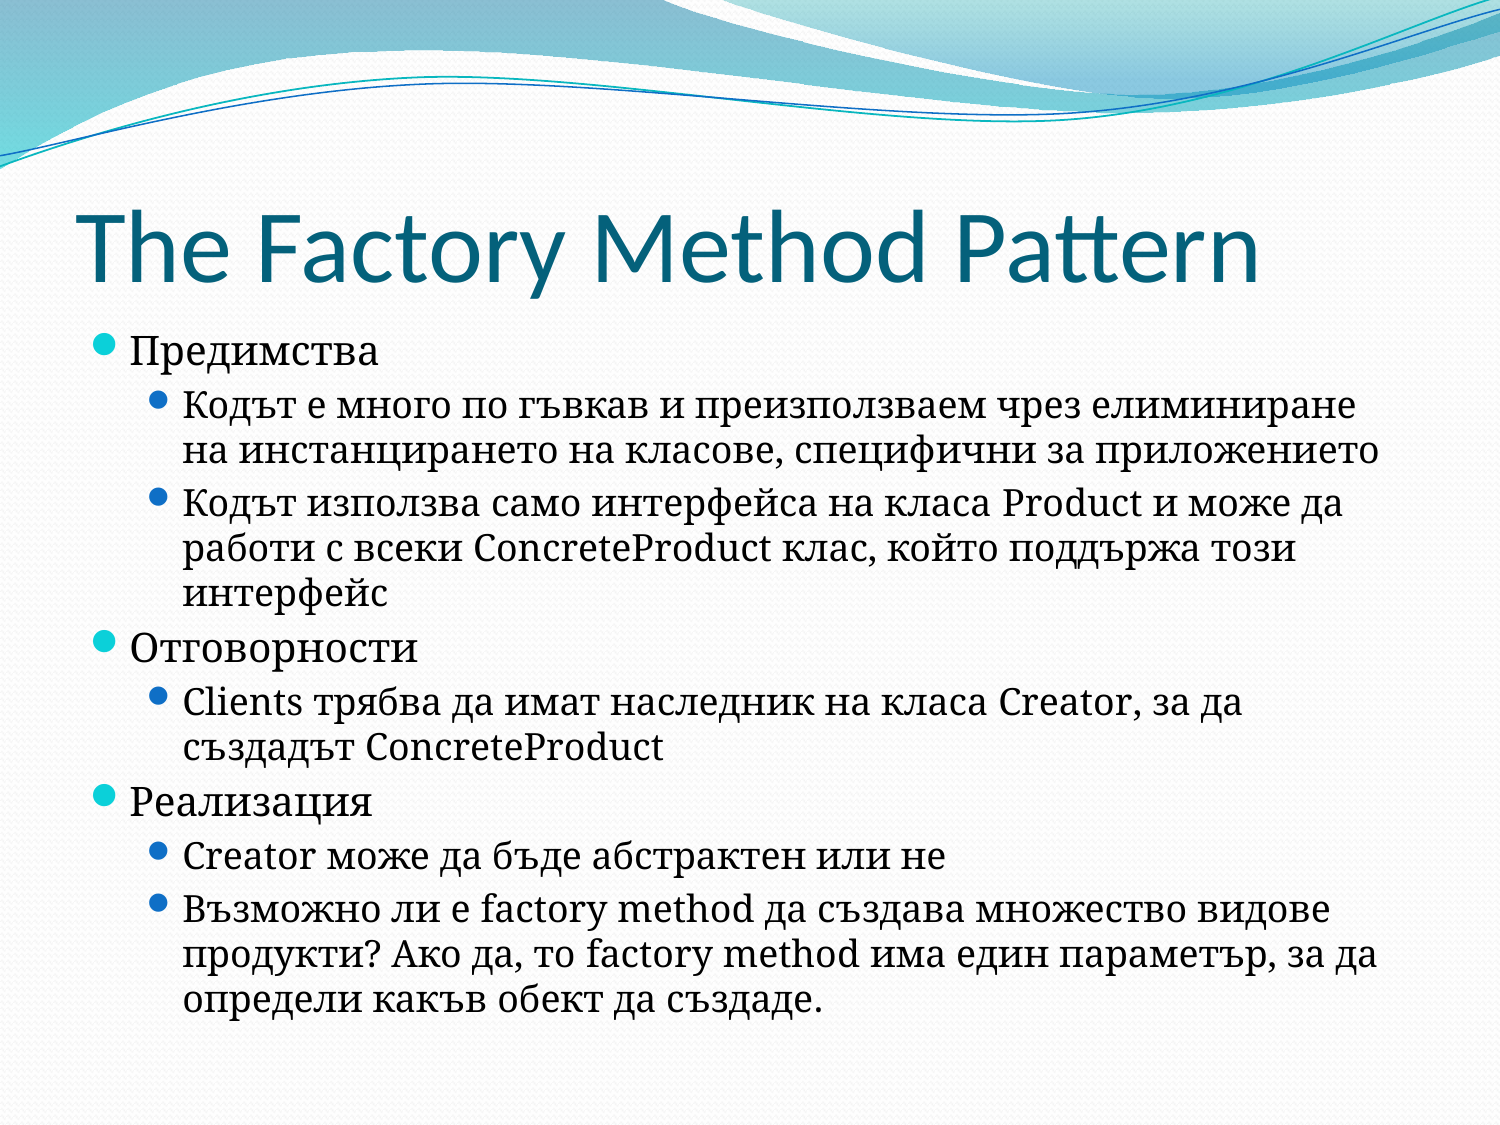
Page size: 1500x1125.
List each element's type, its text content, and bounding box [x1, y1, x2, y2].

title The Factory Method Pattern [75, 115, 1425, 303]
list Предимства Кодът е много по гъвкав и преизползваем чрез елиминиране на инстанцирането на класове, специфични за приложението Кодът използва само интерфейса на класа Product и може да работи с всеки ConcreteProduct клас, който поддържа този интерфейс Отговорности Clients трябва да имат наследник на класа Creator, за да създадът ConcreteProduct Реализация Creator може да бъде абстрактен или не Възможно ли е factory method да създава множество видове продукти? Ако да, то factory method има един параметър, за да определи какъв обект да създаде. [75, 317, 1425, 1038]
